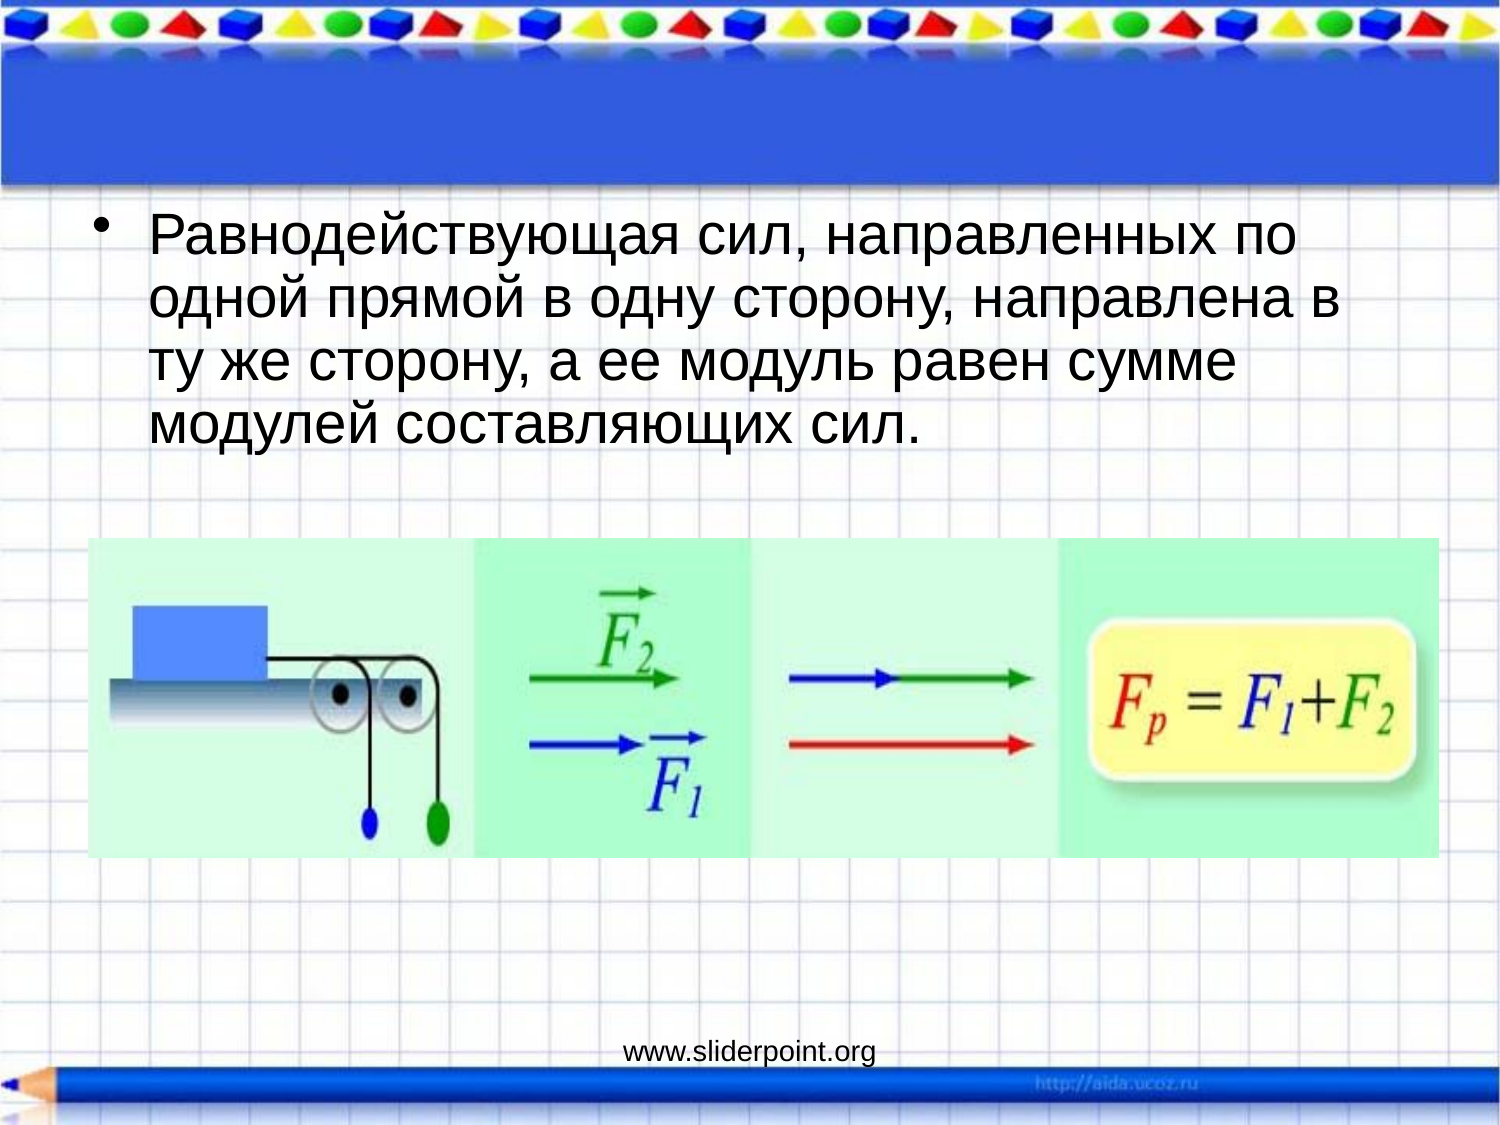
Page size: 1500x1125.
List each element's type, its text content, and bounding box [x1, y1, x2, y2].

footer www.sliderpoint.org [512, 1024, 988, 1103]
picture [0, 0, 1500, 1125]
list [88, 538, 1439, 858]
list Равнодействующая сил, направленных по одной прямой в одну сторону, направлена в ту же сторону, а ее модуль равен сумме модулей составляющих сил. [76, 196, 1428, 473]
